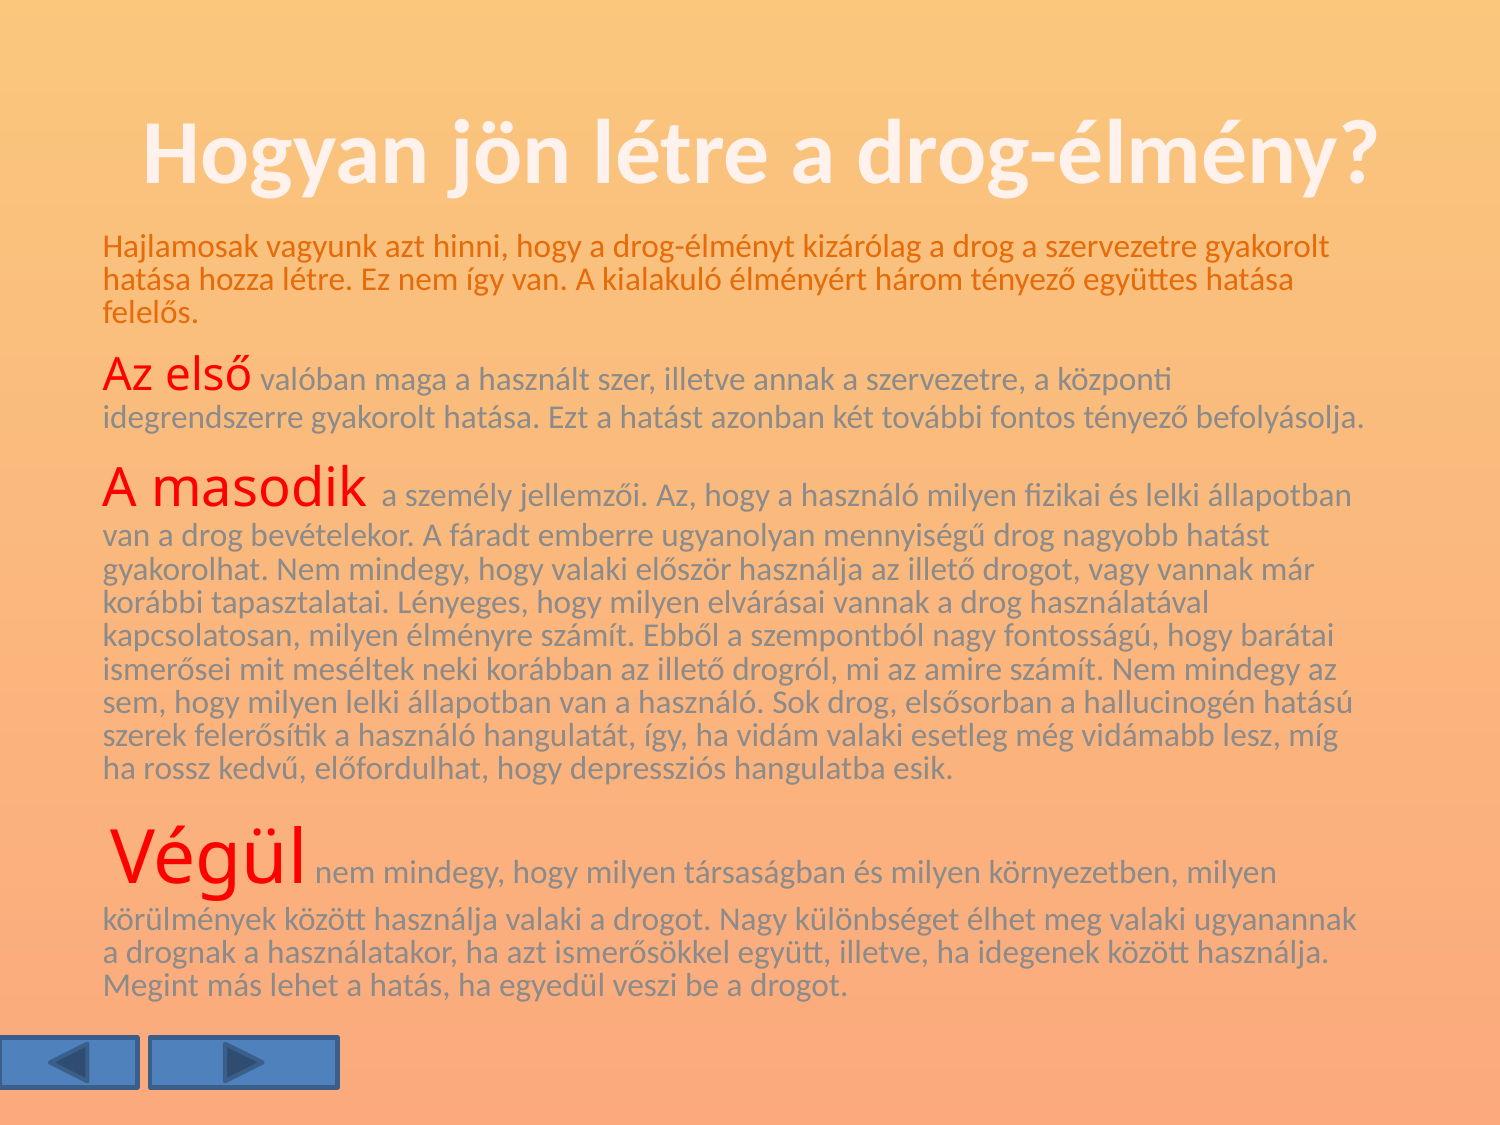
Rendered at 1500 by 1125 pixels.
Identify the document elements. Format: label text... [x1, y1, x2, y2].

text_box [148, 1035, 340, 1090]
text_box [0, 1035, 140, 1090]
subtitle Hajlamosak vagyunk azt hinni, hogy a drog-élményt kizárólag a drog a szervezetre gyakorolt hatása hozza létre. Ez nem így van. A kialakuló élményért három tényező együttes hatása felelős. Az első valóban maga a használt szer, illetve annak a szervezetre, a központi idegrendszerre gyakorolt hatása. Ezt a hatást azonban két további fontos tényező befolyásolja. A masodik a személy jellemzői. Az, hogy a használó milyen fizikai és lelki állapotban van a drog bevételekor. A fáradt emberre ugyanolyan mennyiségű drog nagyobb hatást gyakorolhat. Nem mindegy, hogy valaki először használja az illető drogot, vagy vannak már korábbi tapasztalatai. Lényeges, hogy milyen elvárásai vannak a drog használatával kapcsolatosan, milyen élményre számít. Ebből a szempontból nagy fontosságú, hogy barátai ismerősei mit meséltek neki korábban az illető drogról, mi az amire számít. Nem mindegy az sem, hogy milyen lelki állapotban van a használó. Sok drog, elsősorban a hallucinogén hatású szerek felerősítik a használó hangulatát, így, ha vidám valaki esetleg még vidámabb lesz, míg ha rossz kedvű, előfordulhat, hogy depressziós hangulatba esik. Végül nem mindegy, hogy milyen társaságban és milyen környezetben, milyen körülmények között használja valaki a drogot. Nagy különbséget élhet meg valaki ugyanannak a drognak a használatakor, ha azt ismerősökkel együtt, illetve, ha idegenek között használja. Megint más lehet a hatás, ha egyedül veszi be a drogot. [87, 224, 1388, 1075]
title Hogyan jön létre a drog-élmény? [125, 75, 1400, 338]
